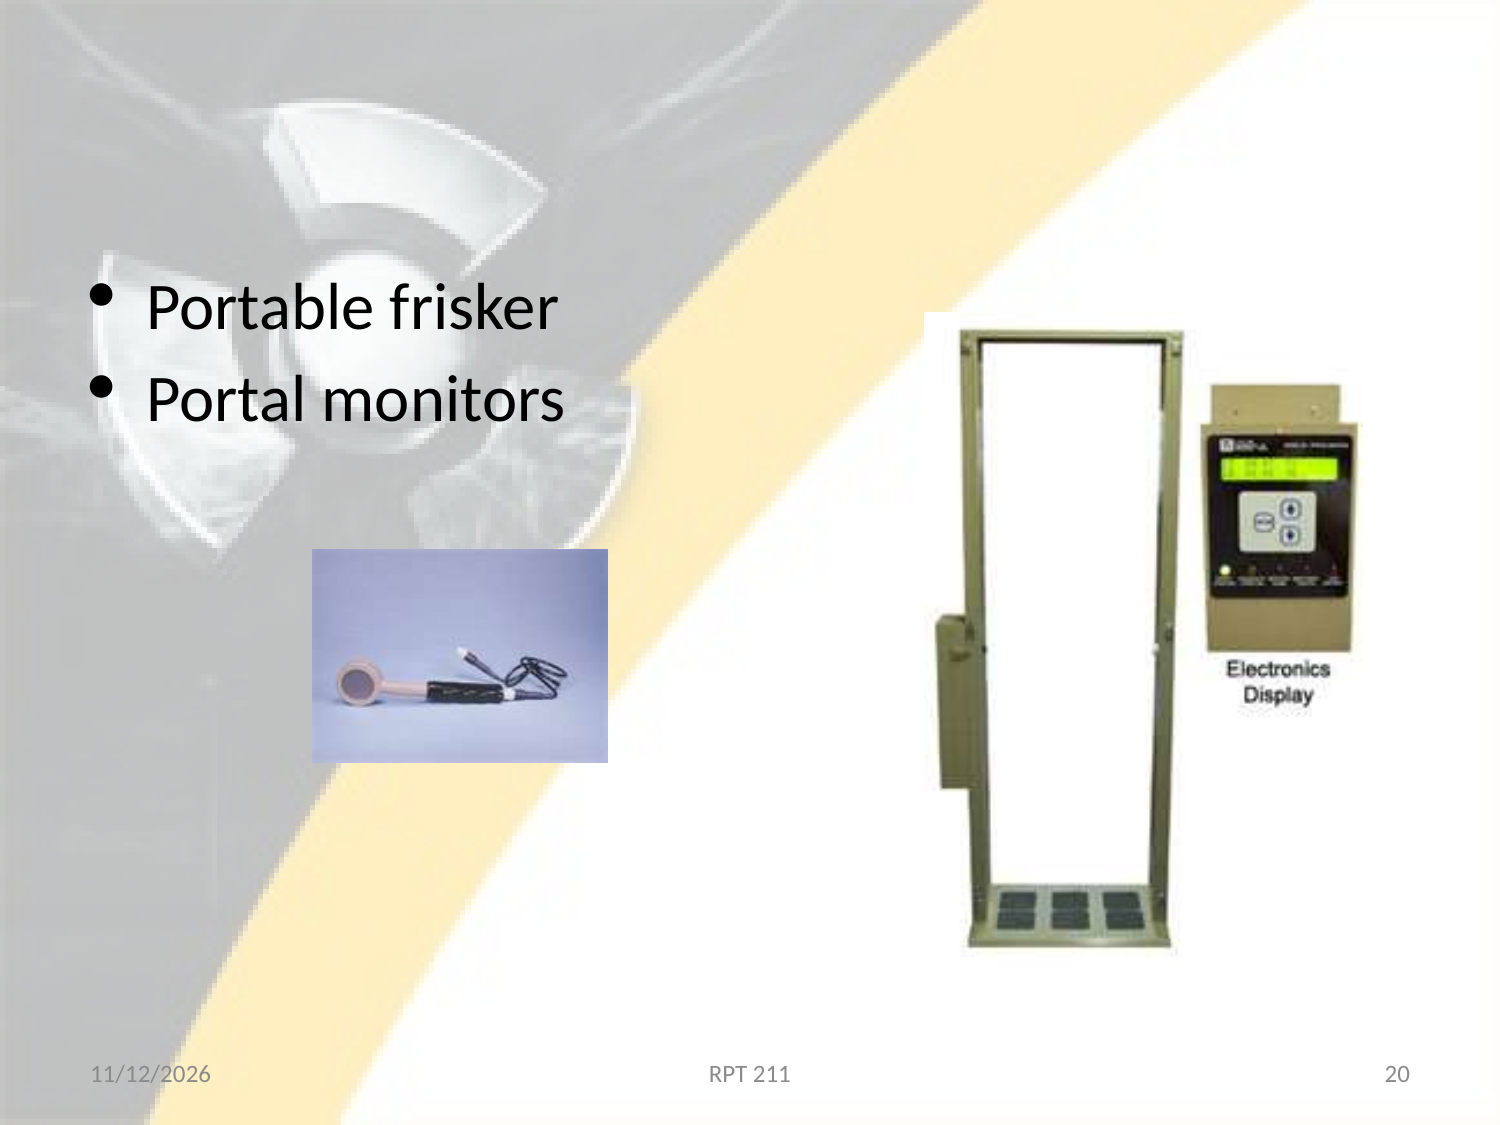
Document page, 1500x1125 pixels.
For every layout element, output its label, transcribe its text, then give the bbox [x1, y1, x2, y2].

slide_number 20 [1074, 1042, 1425, 1103]
picture [312, 549, 609, 763]
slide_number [75, 1042, 425, 1103]
footer RPT 211 [512, 1042, 988, 1103]
picture [924, 312, 1363, 970]
list Portable frisker Portal monitors [75, 243, 925, 525]
